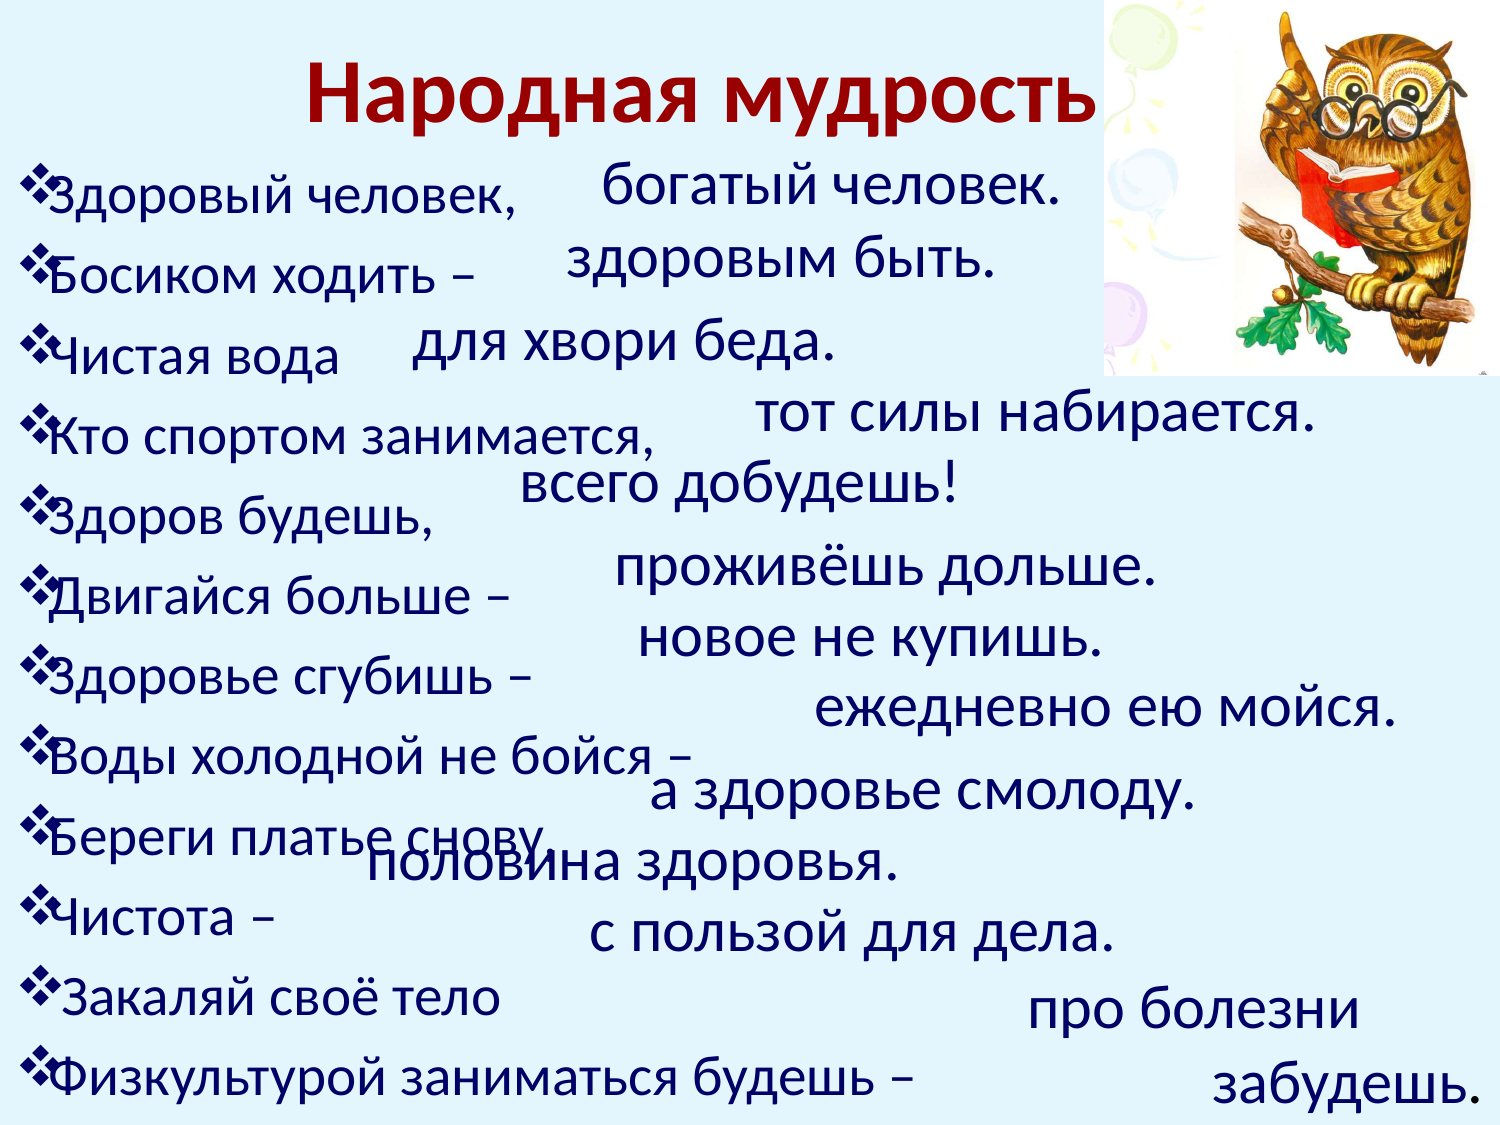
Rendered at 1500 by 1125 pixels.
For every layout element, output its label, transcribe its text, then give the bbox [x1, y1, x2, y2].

text_box половина здоровья. [351, 810, 916, 901]
picture [1104, 0, 1500, 377]
text_box для хвори беда. [397, 290, 854, 381]
text_box про болезни забудешь. [1012, 958, 1499, 1123]
text_box всего добудешь! [504, 432, 977, 523]
text_box новое не купишь. [622, 586, 1120, 676]
text_box тот силы набирается. [740, 361, 1333, 452]
text_box проживёшь дольше. [599, 515, 1174, 605]
text_box а здоровье смолоду. [634, 739, 1213, 830]
text_box с пользой для дела. [575, 881, 1132, 972]
text_box богатый человек. [586, 90, 1093, 225]
title Народная мудрость [64, 0, 1102, 173]
text_box ежедневно ею мойся. [799, 656, 1414, 747]
text_box здоровым быть. [551, 208, 1013, 298]
subtitle Здоровый человек, Босиком ходить – Чистая вода Кто спортом занимается, Здоров будешь, Двигайся больше – Здоровье сгубишь – Воды холодной не бойся – Береги платье снову, Чистота – Закаляй своё тело Физкультурой заниматься будешь – [0, 149, 1034, 1125]
